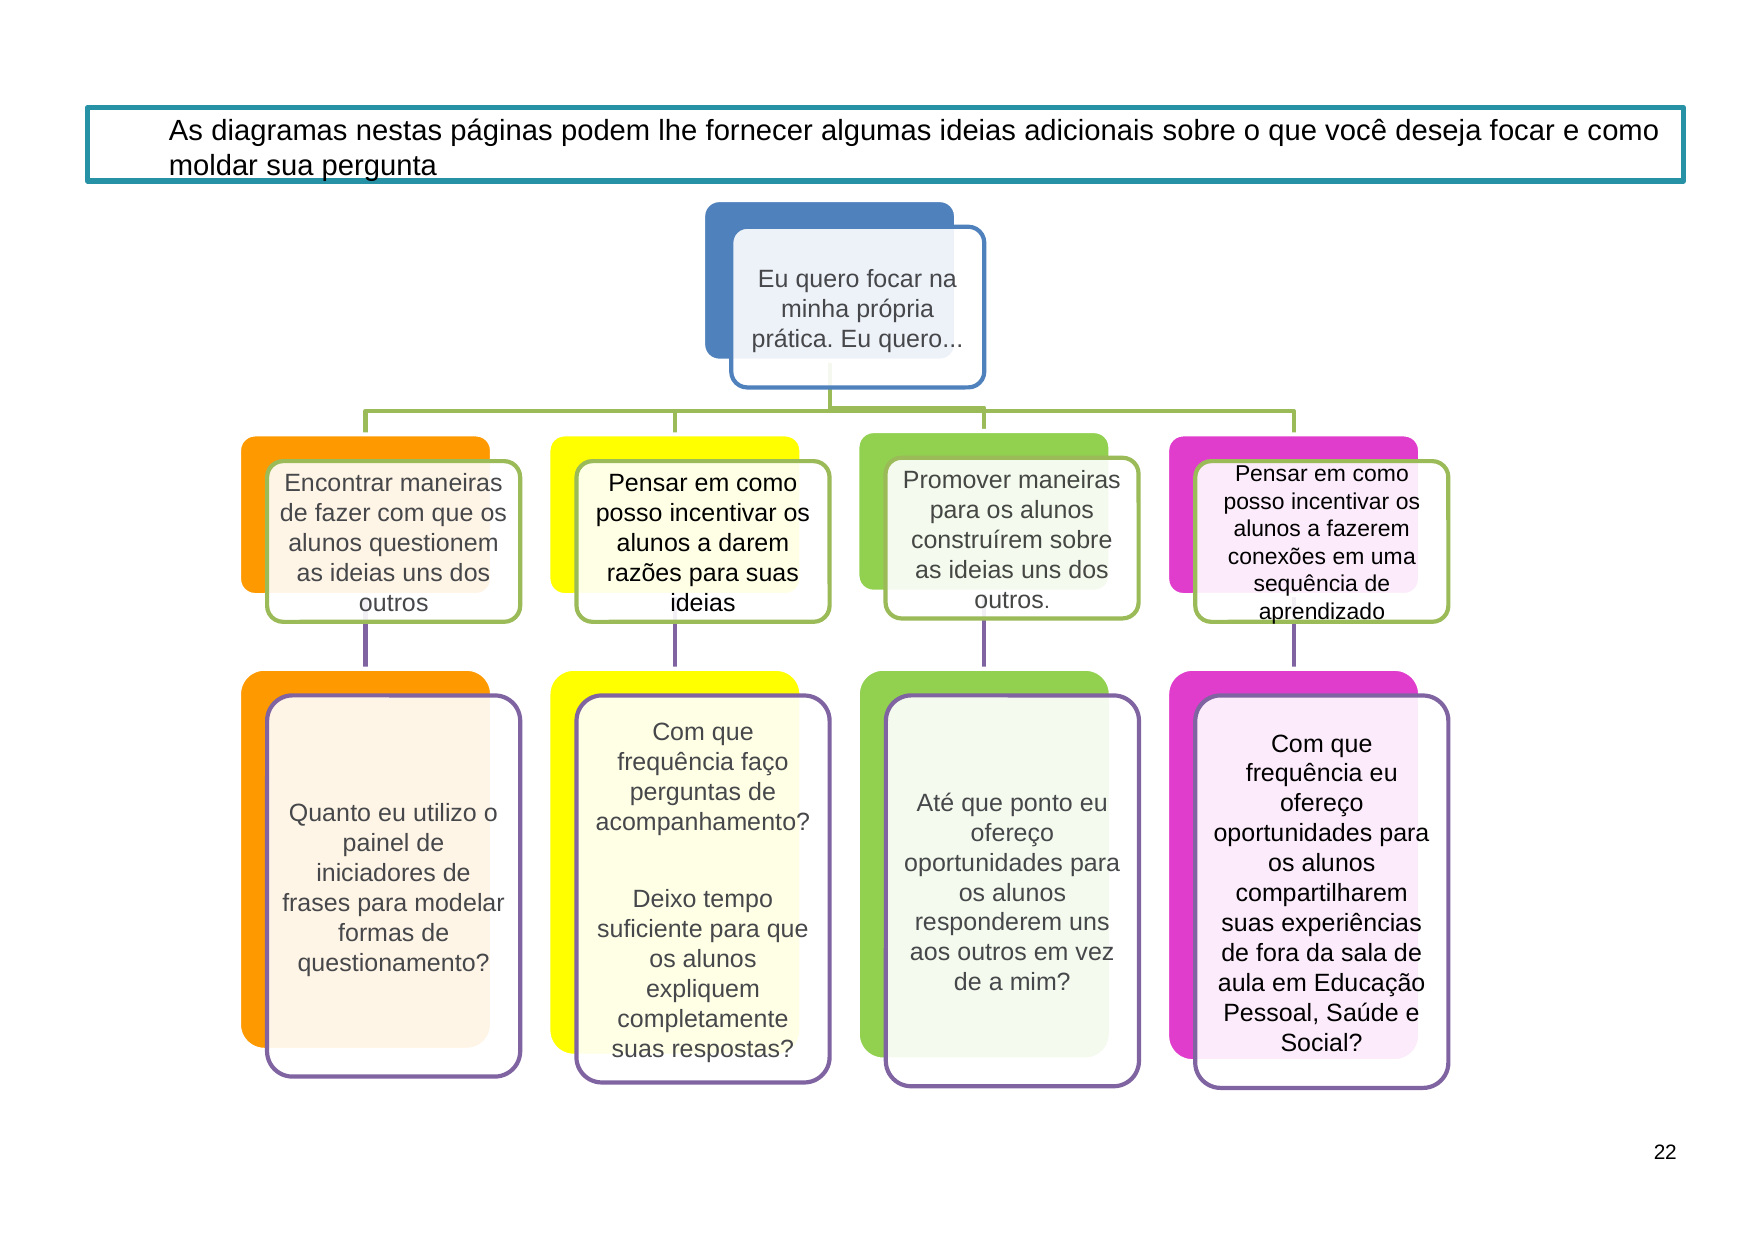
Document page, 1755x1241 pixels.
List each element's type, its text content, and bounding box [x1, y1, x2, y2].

text_box As diagramas nestas páginas podem lhe fornecer algumas ideias adicionais sobre o que você deseja focar e como moldar sua pergunta [87, 107, 1684, 182]
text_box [238, 199, 1449, 1089]
slide_number 22 [1649, 1138, 1684, 1241]
